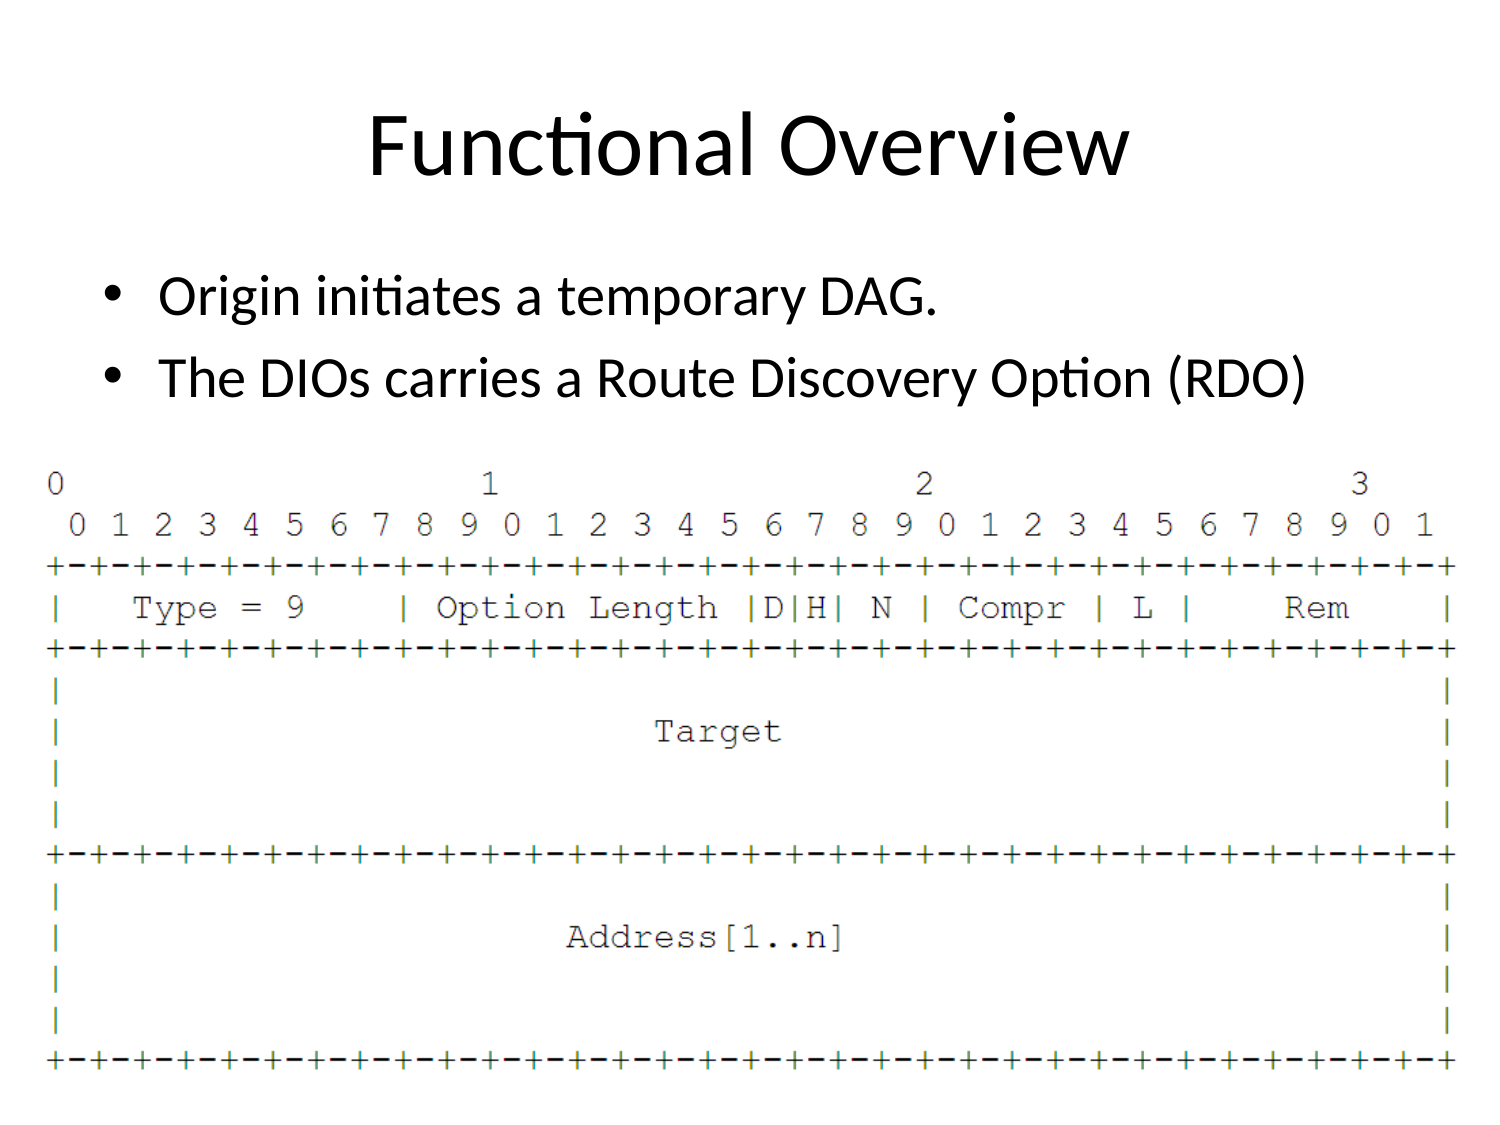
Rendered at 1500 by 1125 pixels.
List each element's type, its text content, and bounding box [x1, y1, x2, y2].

title Functional Overview [75, 45, 1425, 233]
picture [0, 462, 1500, 1125]
list Origin initiates a temporary DAG. The DIOs carries a Route Discovery Option (RDO) [87, 249, 1438, 460]
